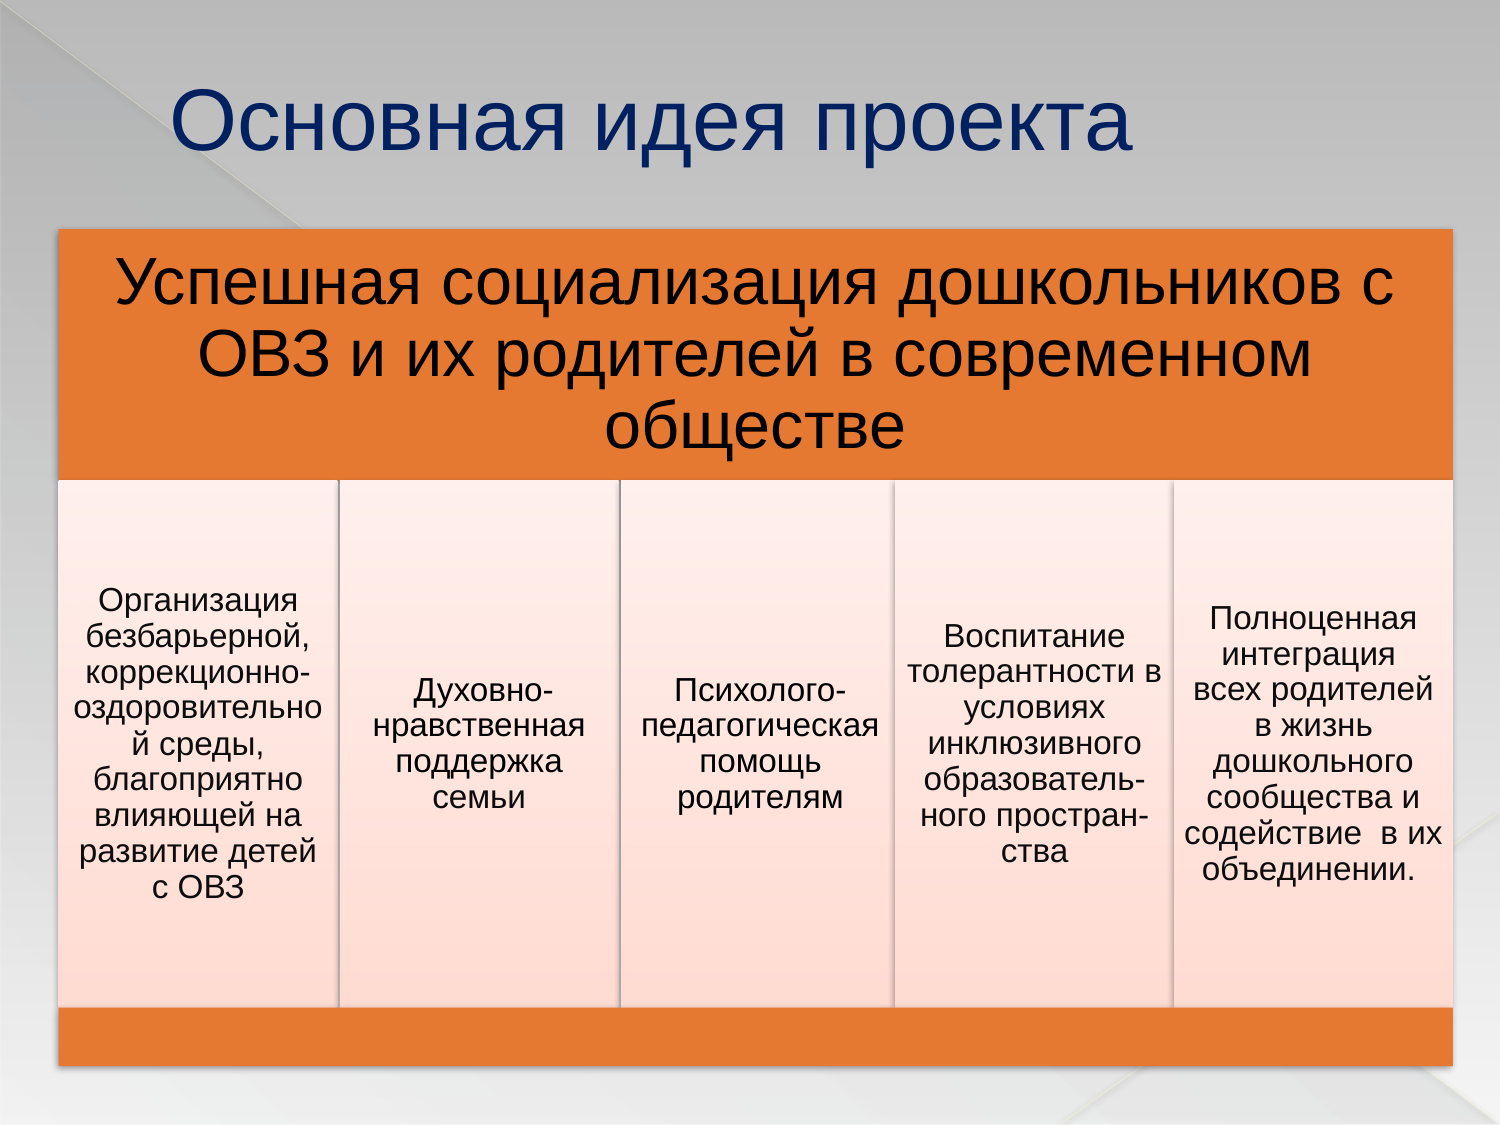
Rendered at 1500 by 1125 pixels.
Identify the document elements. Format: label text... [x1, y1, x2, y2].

title Основная идея проекта [75, 43, 1425, 188]
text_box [58, 228, 1454, 1067]
